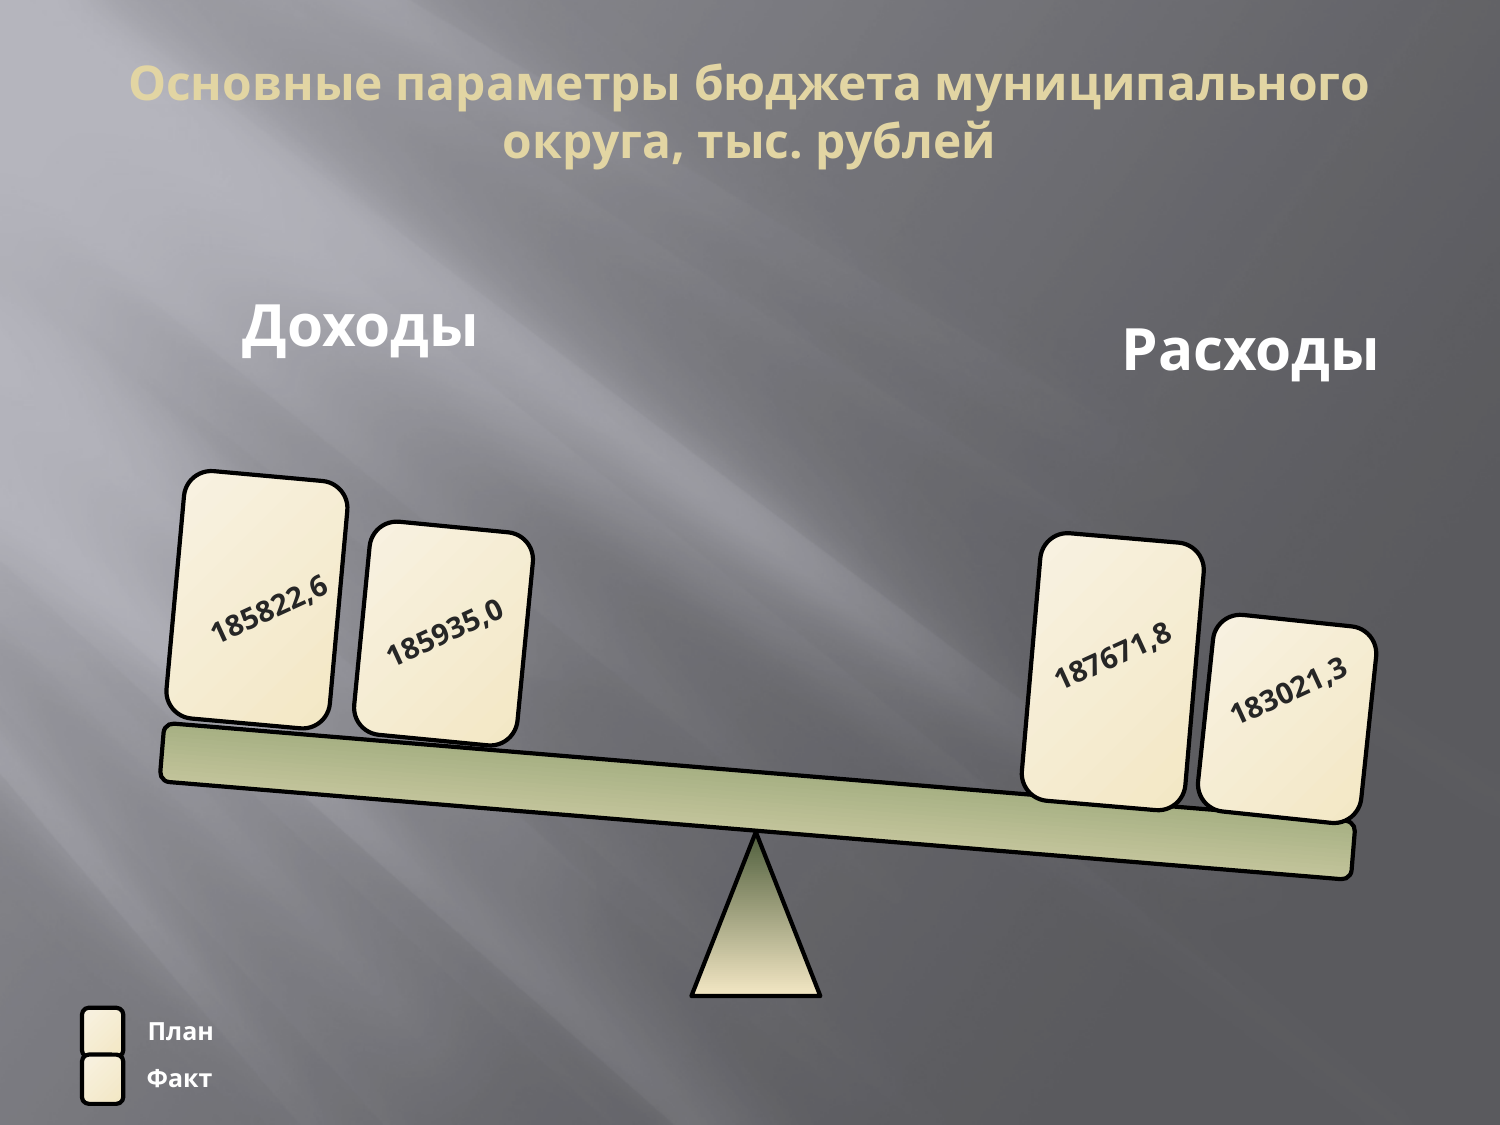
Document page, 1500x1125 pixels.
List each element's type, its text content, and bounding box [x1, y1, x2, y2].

text_box 185822,6 [187, 539, 380, 664]
text_box [1019, 531, 1206, 813]
text_box Доходы [227, 281, 494, 366]
text_box [1195, 612, 1377, 826]
text_box [164, 468, 350, 731]
text_box Расходы [1106, 304, 1395, 390]
text_box [79, 1005, 126, 1055]
title Основные параметры бюджета муниципального округа, тыс. рублей [75, 45, 1425, 233]
text_box [158, 721, 1357, 882]
text_box План [132, 1007, 230, 1053]
text_box [689, 833, 823, 999]
text_box [352, 519, 536, 748]
text_box [79, 1052, 126, 1106]
text_box 187671,8 [1031, 586, 1224, 710]
text_box 185935,0 [363, 562, 556, 687]
text_box Факт [131, 1054, 228, 1100]
text_box 183021,3 [1206, 621, 1400, 746]
